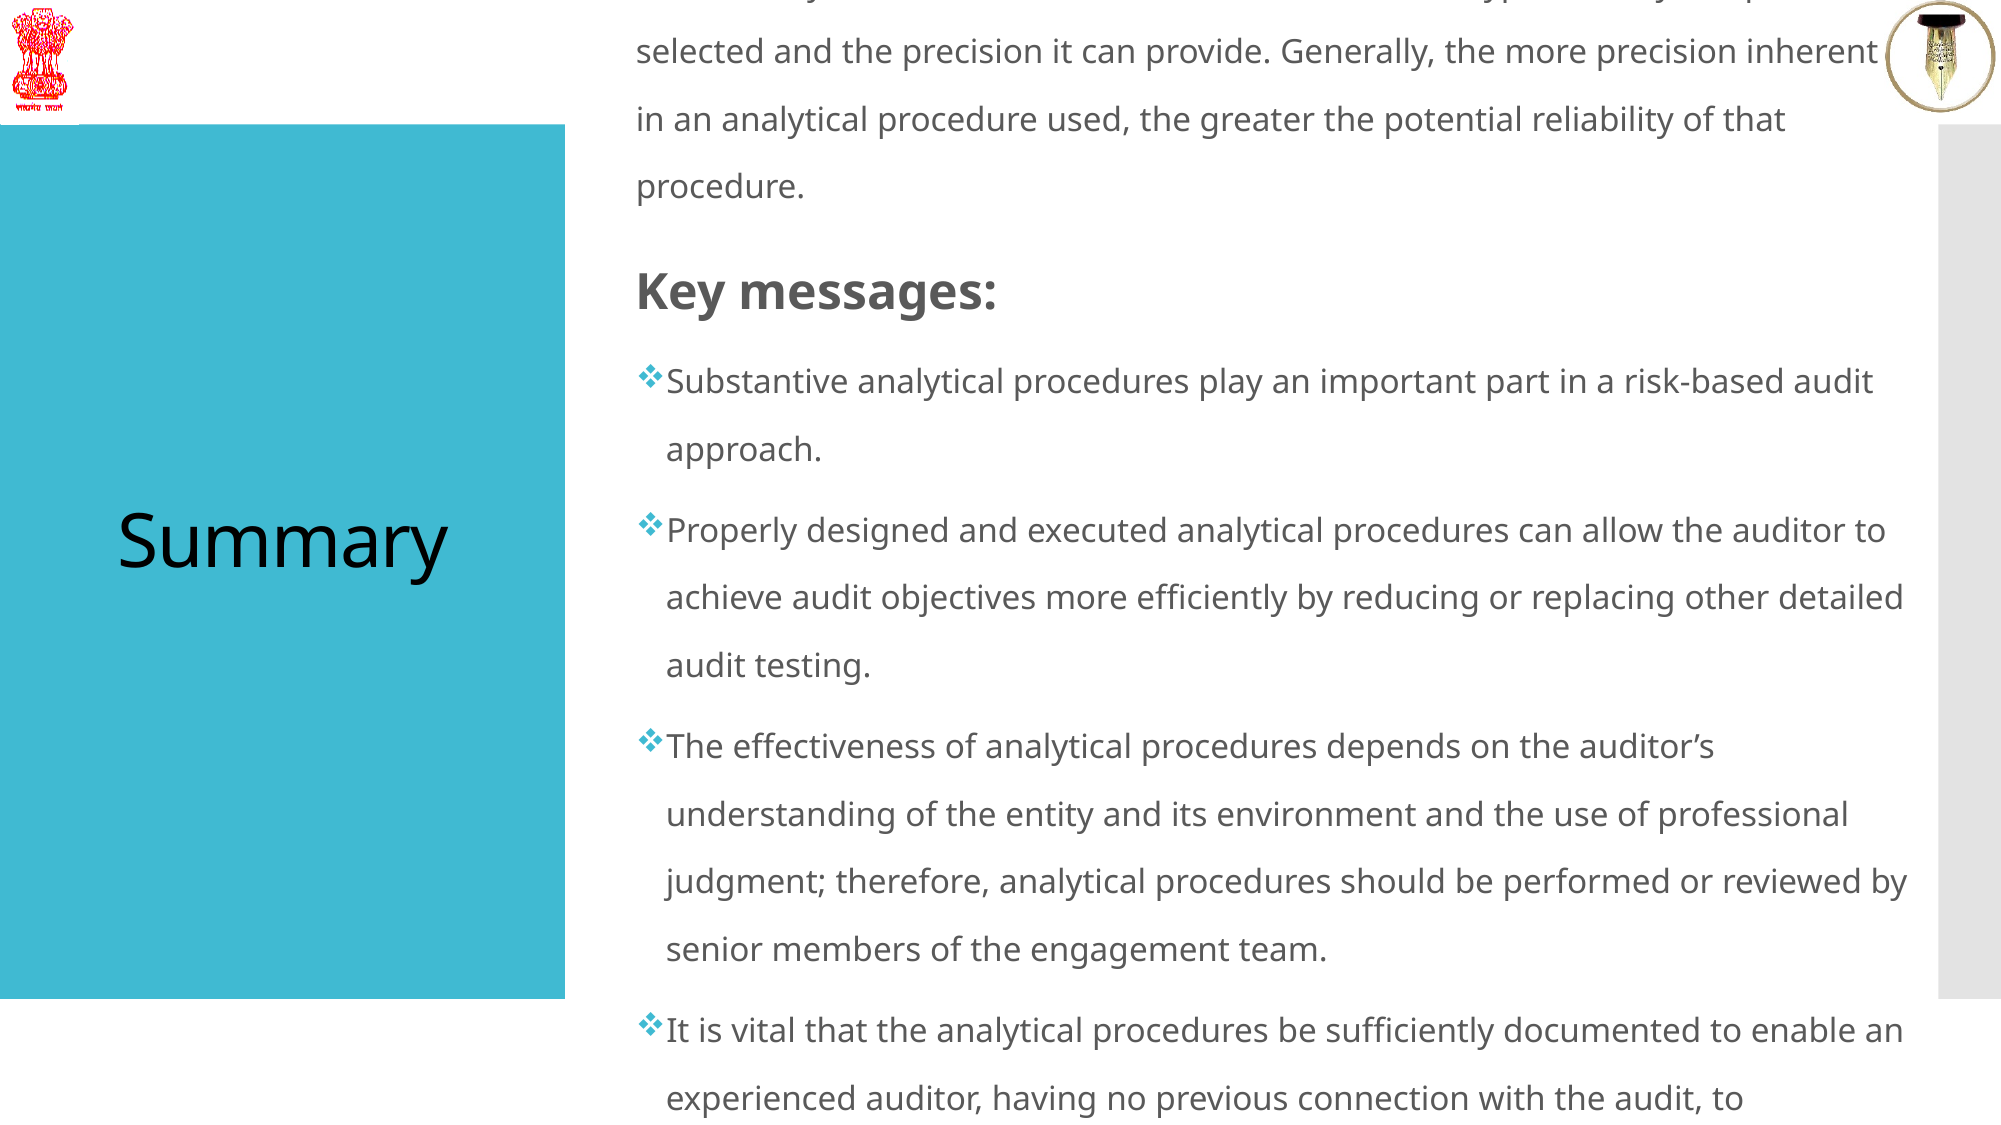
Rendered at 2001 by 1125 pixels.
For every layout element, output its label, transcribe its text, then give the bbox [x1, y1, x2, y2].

title Summary [102, 484, 481, 603]
list In summary, there is a direct correlation between the type of analytical procedure selected and the precision it can provide. Generally, the more precision inherent in an analytical procedure used, the greater the potential reliability of that procedure. Key messages: Substantive analytical procedures play an important part in a risk-based audit approach. Properly designed and executed analytical procedures can allow the auditor to achieve audit objectives more efficiently by reducing or replacing other detailed audit testing. The effectiveness of analytical procedures depends on the auditor’s understanding of the entity and its environment and the use of professional judgment; therefore, analytical procedures should be performed or reviewed by senior members of the engagement team. It is vital that the analytical procedures be sufficiently documented to enable an experienced auditor, having no previous connection with the audit, to understand the work done (ISA 230/ ISSAI1230). [620, 172, 1934, 955]
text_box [0, 0, 79, 125]
picture [1884, 0, 1996, 113]
